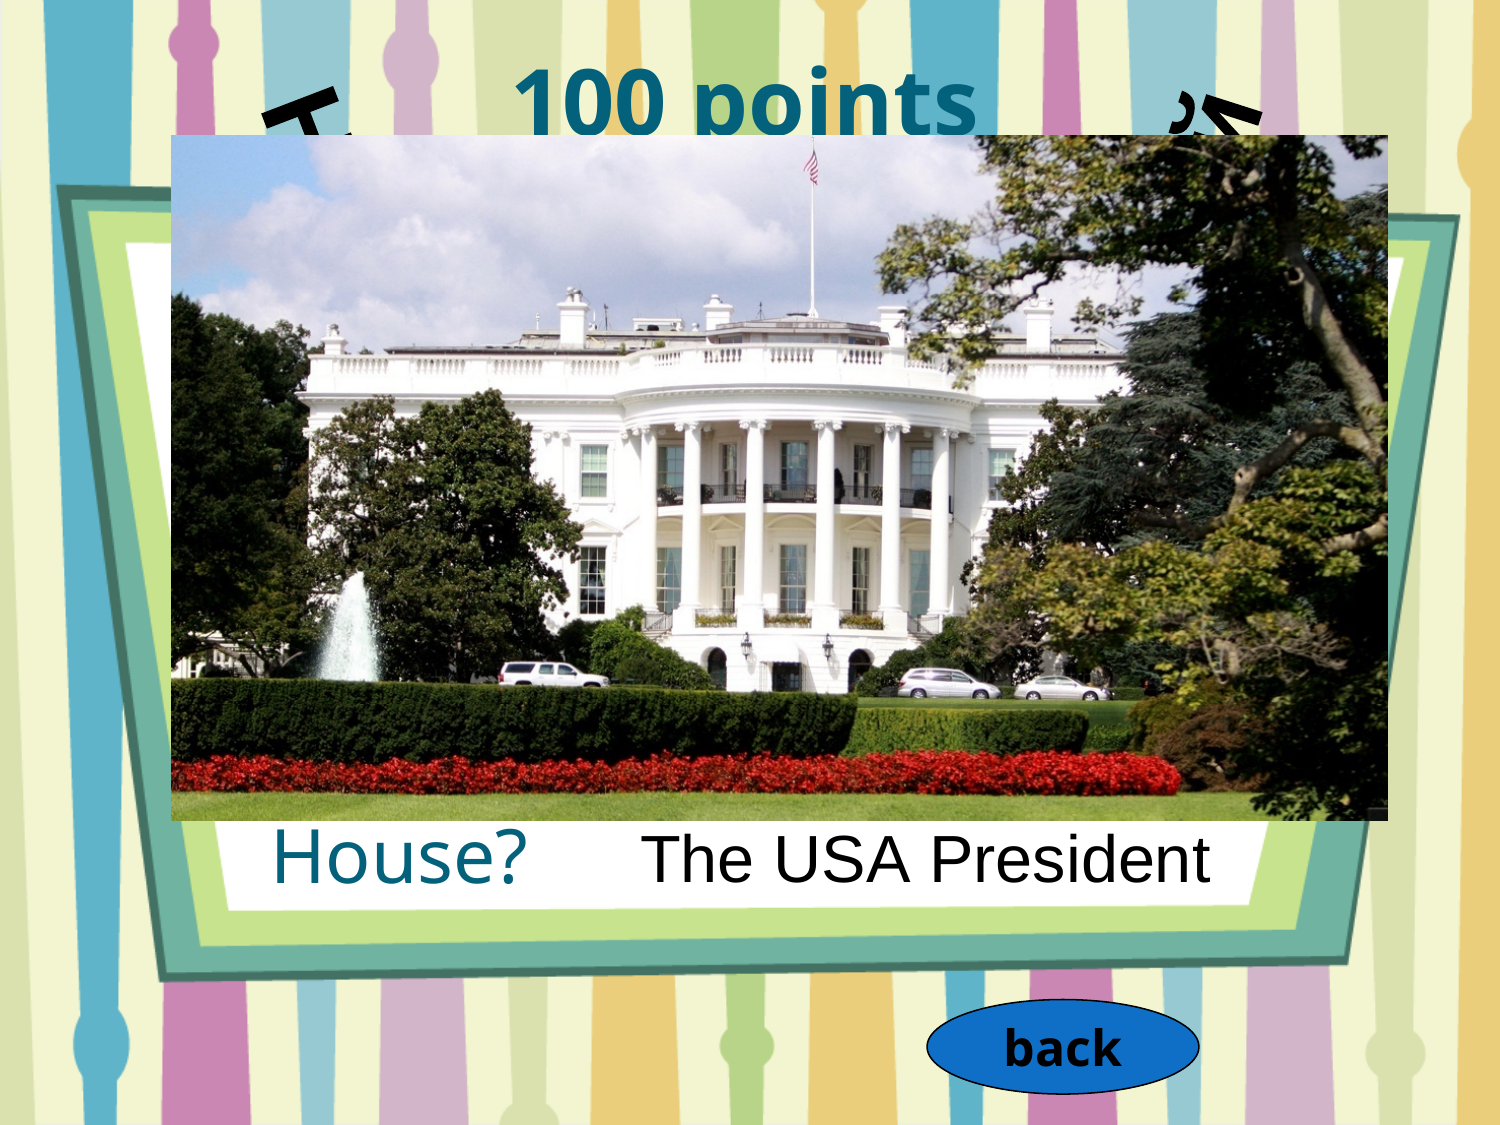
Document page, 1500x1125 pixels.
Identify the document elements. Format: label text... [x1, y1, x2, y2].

text_box back [927, 999, 1199, 1095]
title 100 points [466, 0, 1024, 134]
text_box The USА President [608, 830, 1271, 1064]
picture [0, 0, 1500, 1125]
